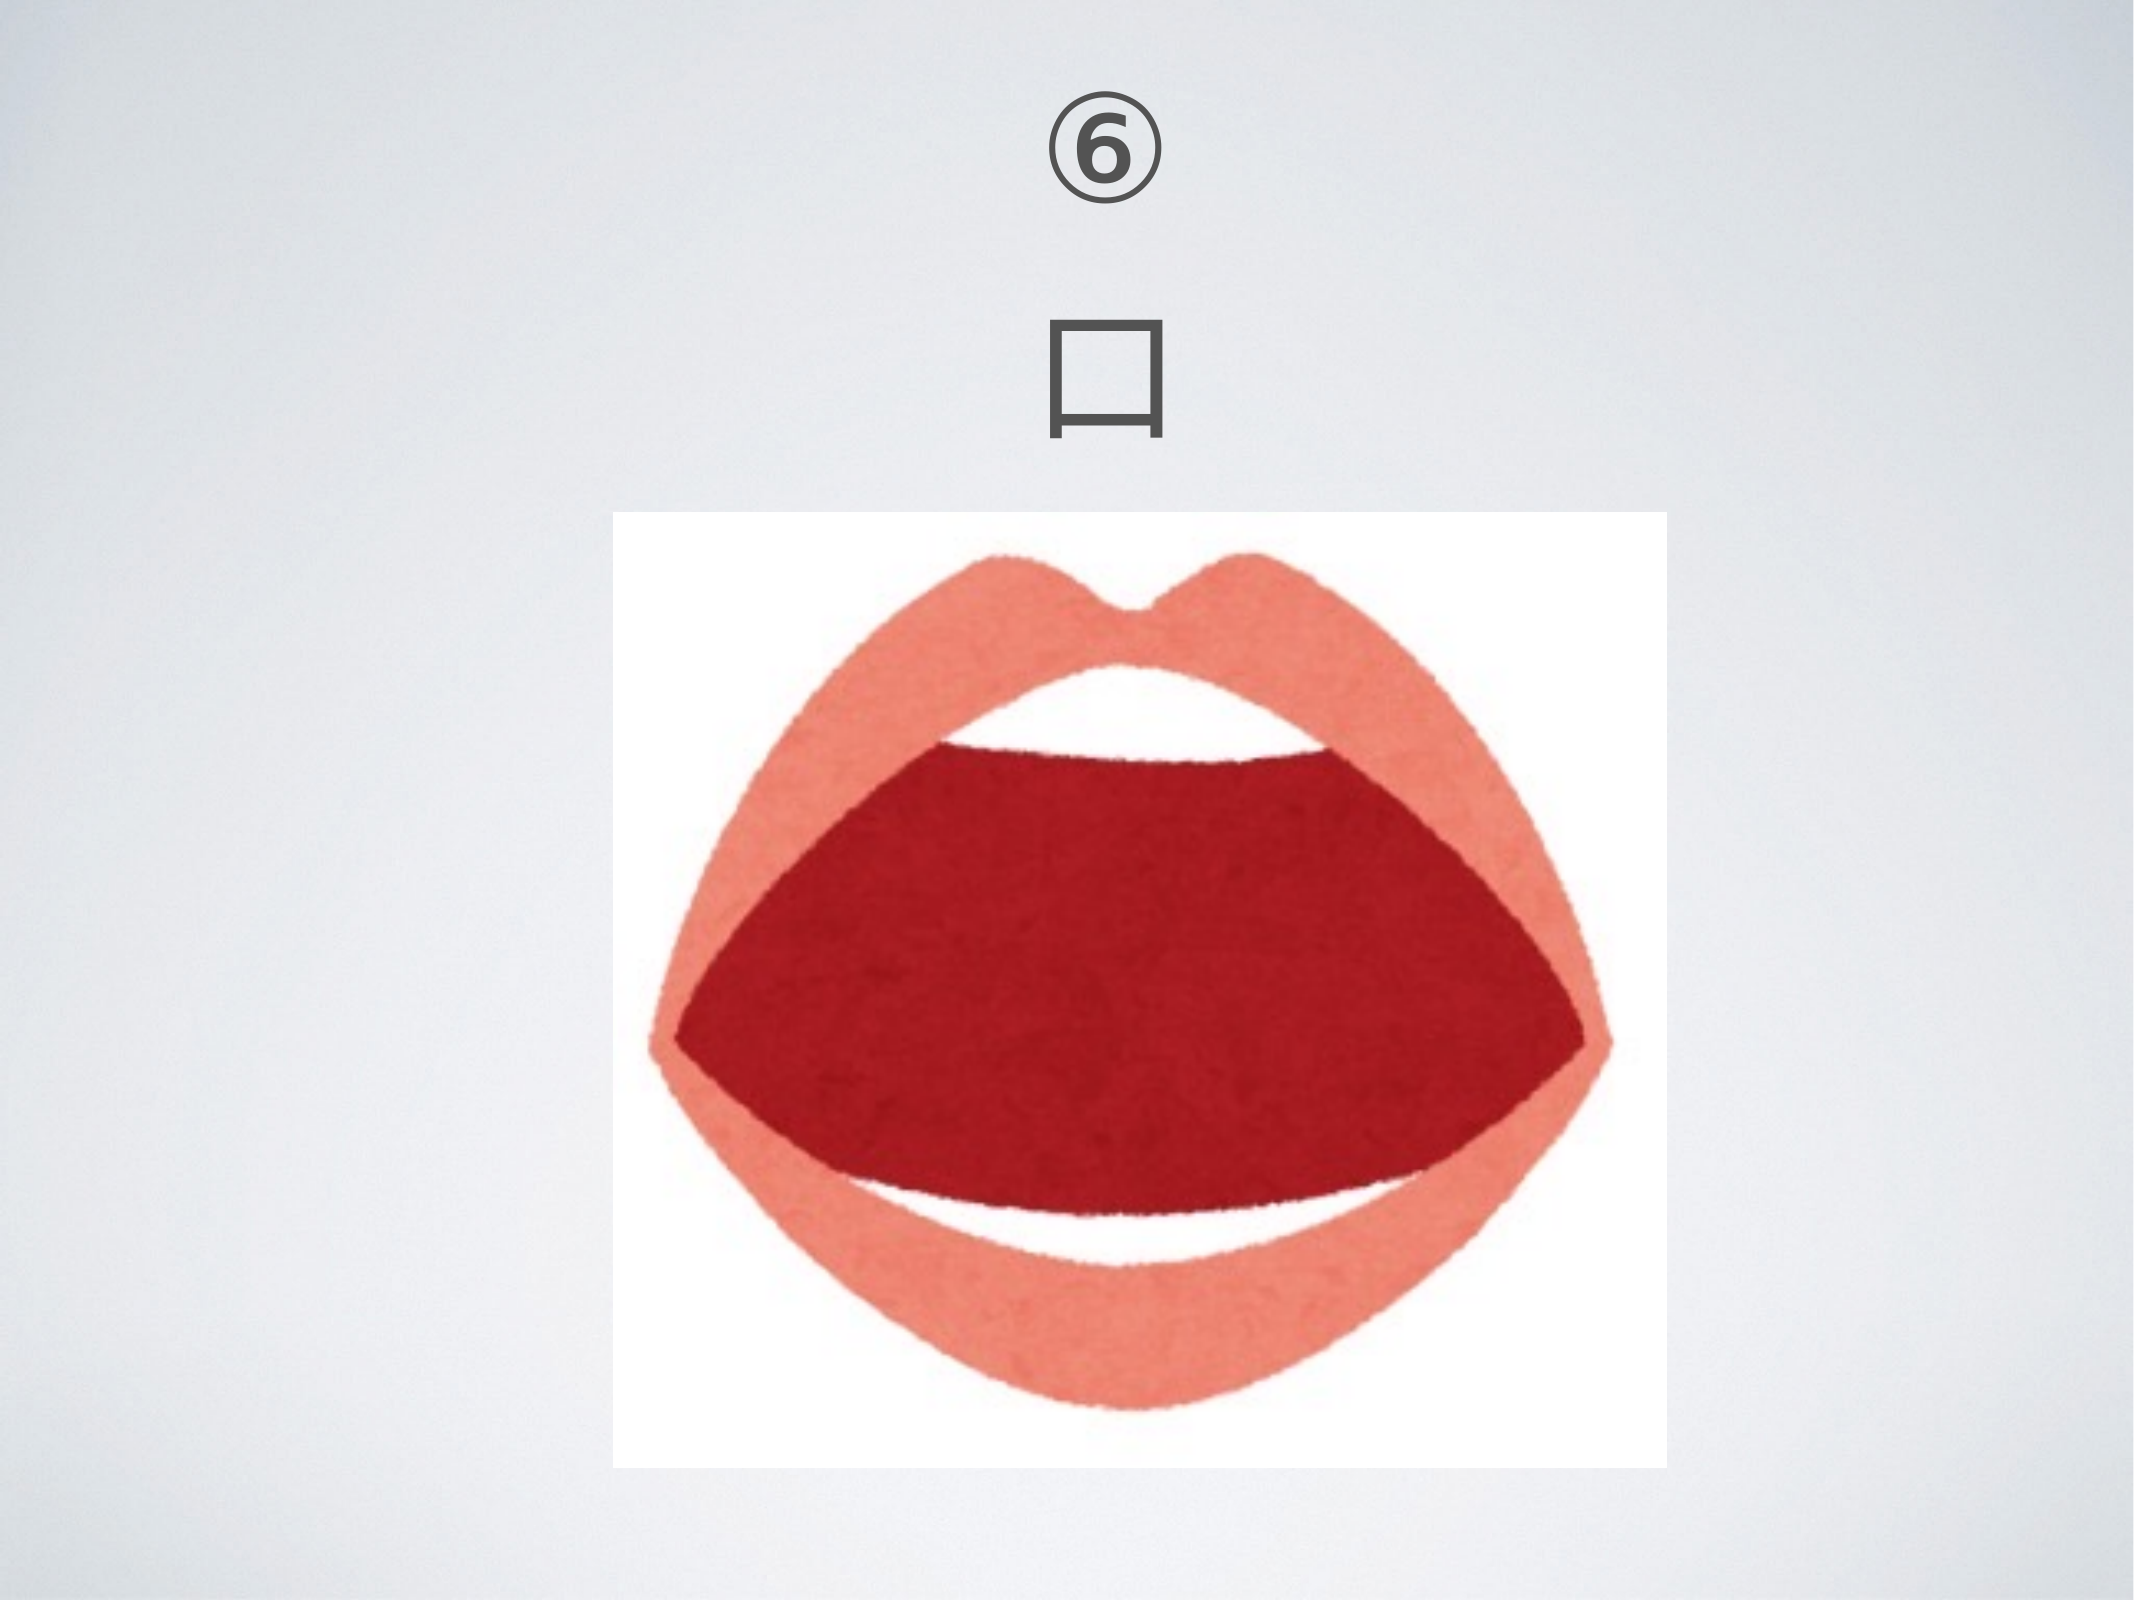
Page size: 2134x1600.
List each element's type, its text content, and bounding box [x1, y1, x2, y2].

picture [0, 0, 2134, 1600]
text_box 口 [97, 105, 2115, 637]
title ⑥ [97, 0, 2116, 409]
